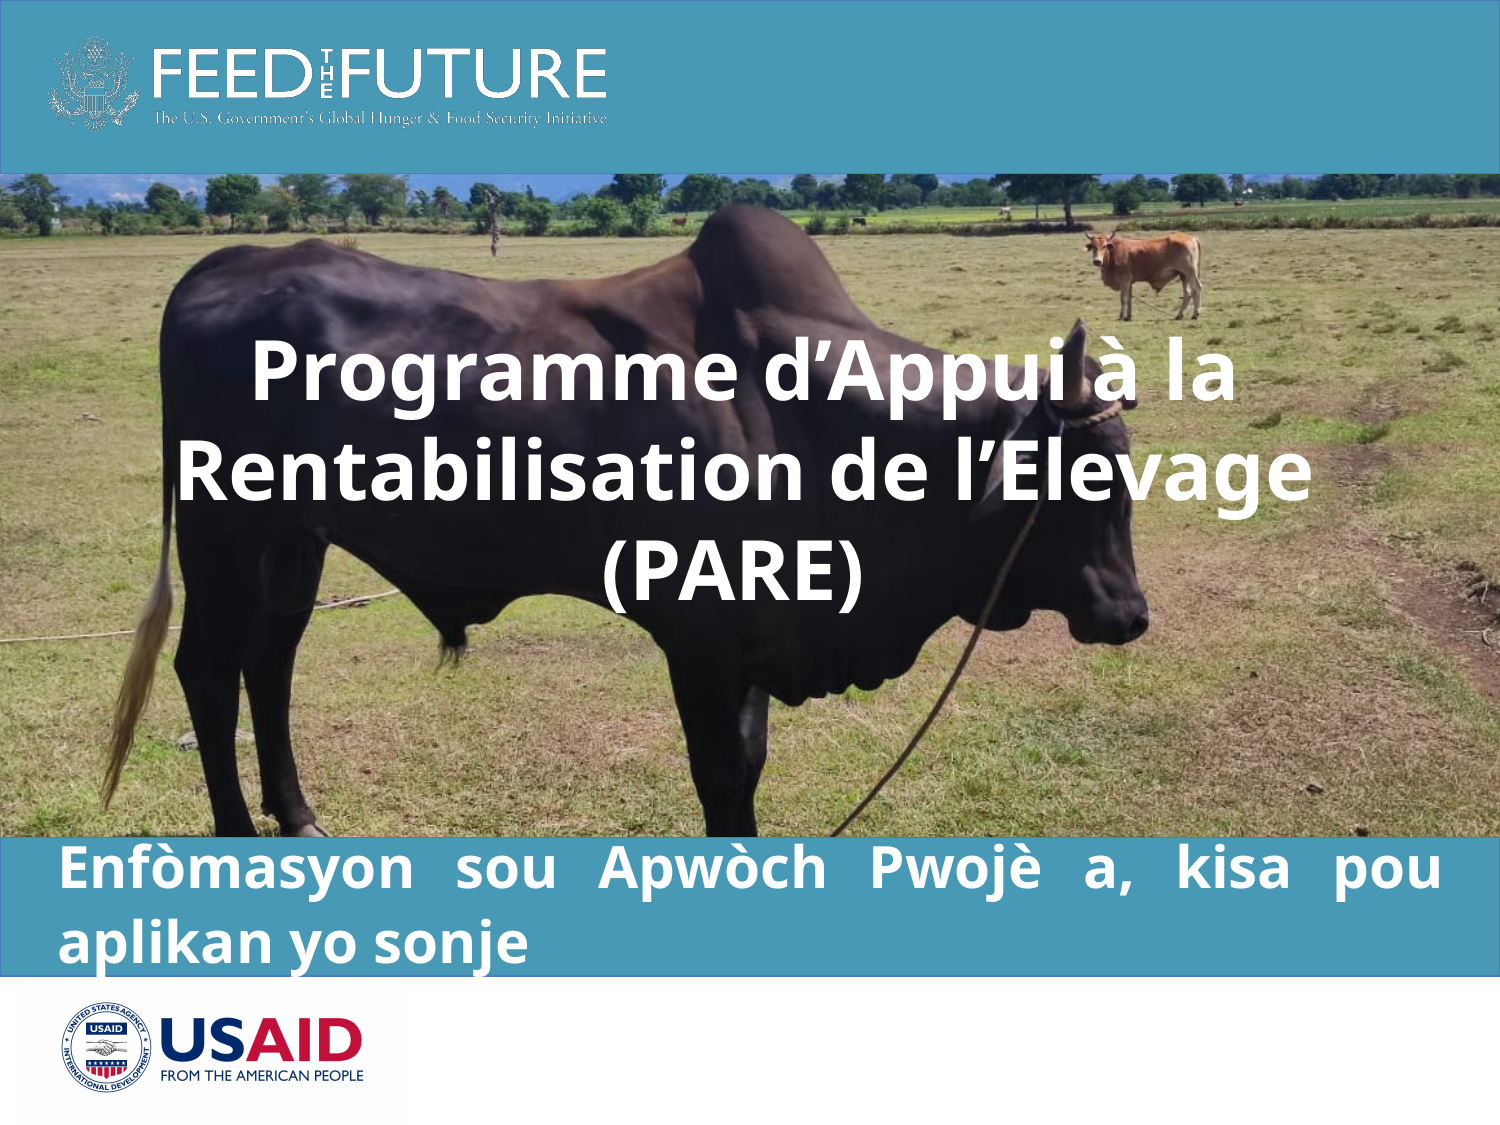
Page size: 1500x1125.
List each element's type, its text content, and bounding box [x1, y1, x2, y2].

picture [47, 36, 606, 132]
picture [17, 977, 407, 1125]
list Enfòmasyon sou Apwòch Pwojè a, kisa pou aplikan yo sonje [42, 845, 1460, 984]
picture [0, 174, 1500, 837]
